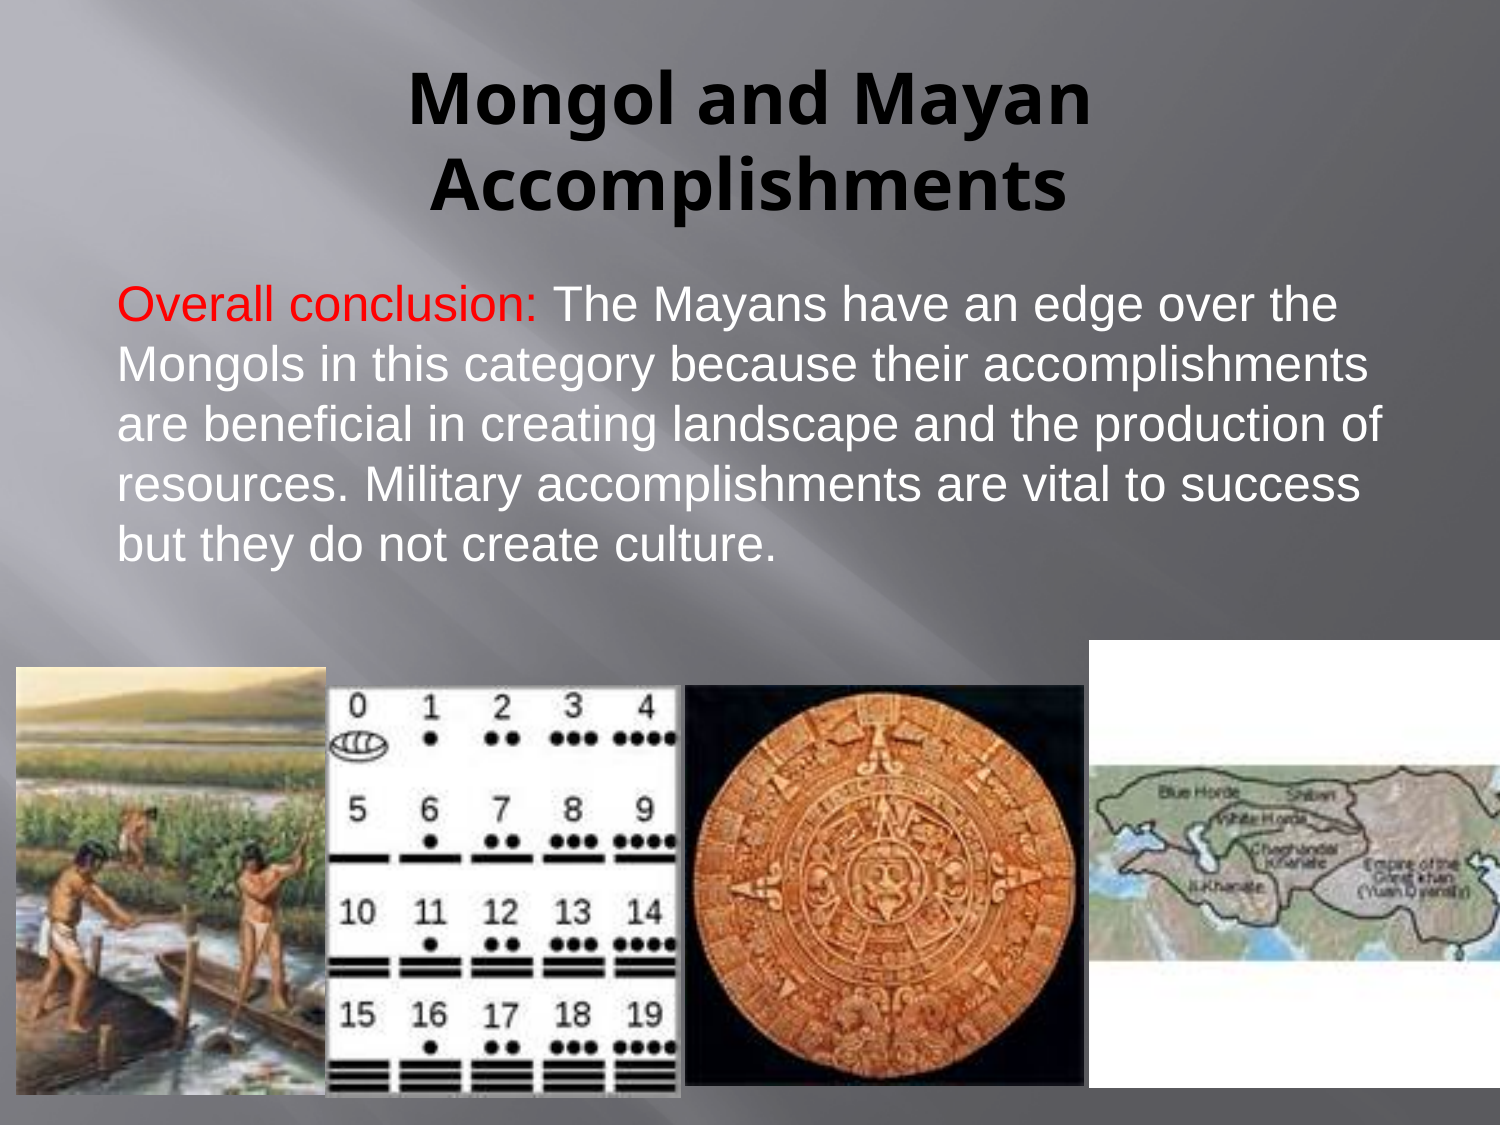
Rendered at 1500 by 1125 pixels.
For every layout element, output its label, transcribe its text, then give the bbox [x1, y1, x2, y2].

picture [685, 684, 1084, 1086]
picture [324, 684, 681, 1098]
picture [1089, 639, 1500, 1089]
text_box Overall conclusion: The Mayans have an edge over the Mongols in this category because their accomplishments are beneficial in creating landscape and the production of resources. Military accomplishments are vital to success but they do not create culture. [79, 263, 1400, 579]
title Mongol and Mayan Accomplishments [75, 45, 1425, 233]
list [15, 667, 326, 1095]
